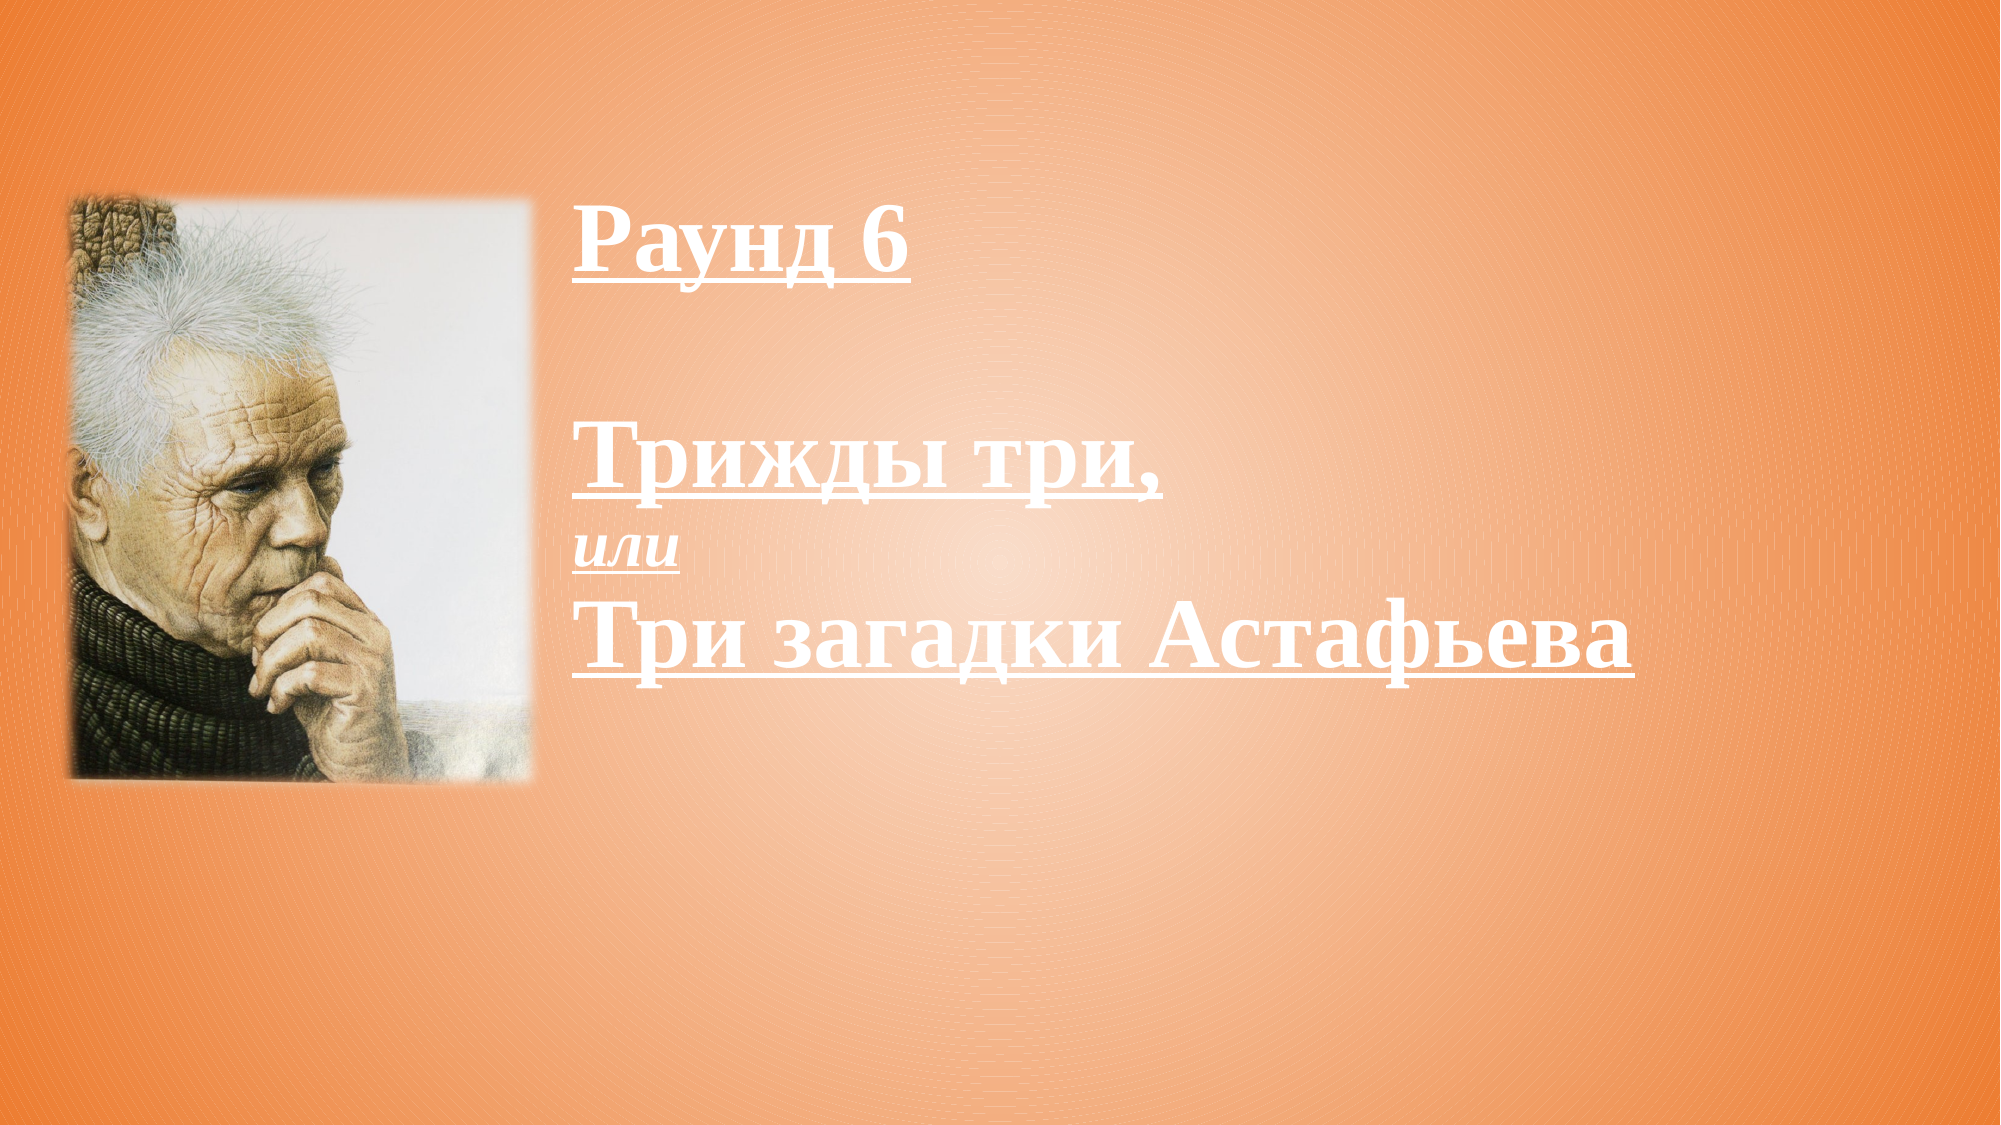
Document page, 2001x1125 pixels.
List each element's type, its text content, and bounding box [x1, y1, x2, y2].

picture [56, 184, 547, 797]
title Раунд 6 Трижды три, или Три загадки Астафьева [557, 36, 2000, 838]
